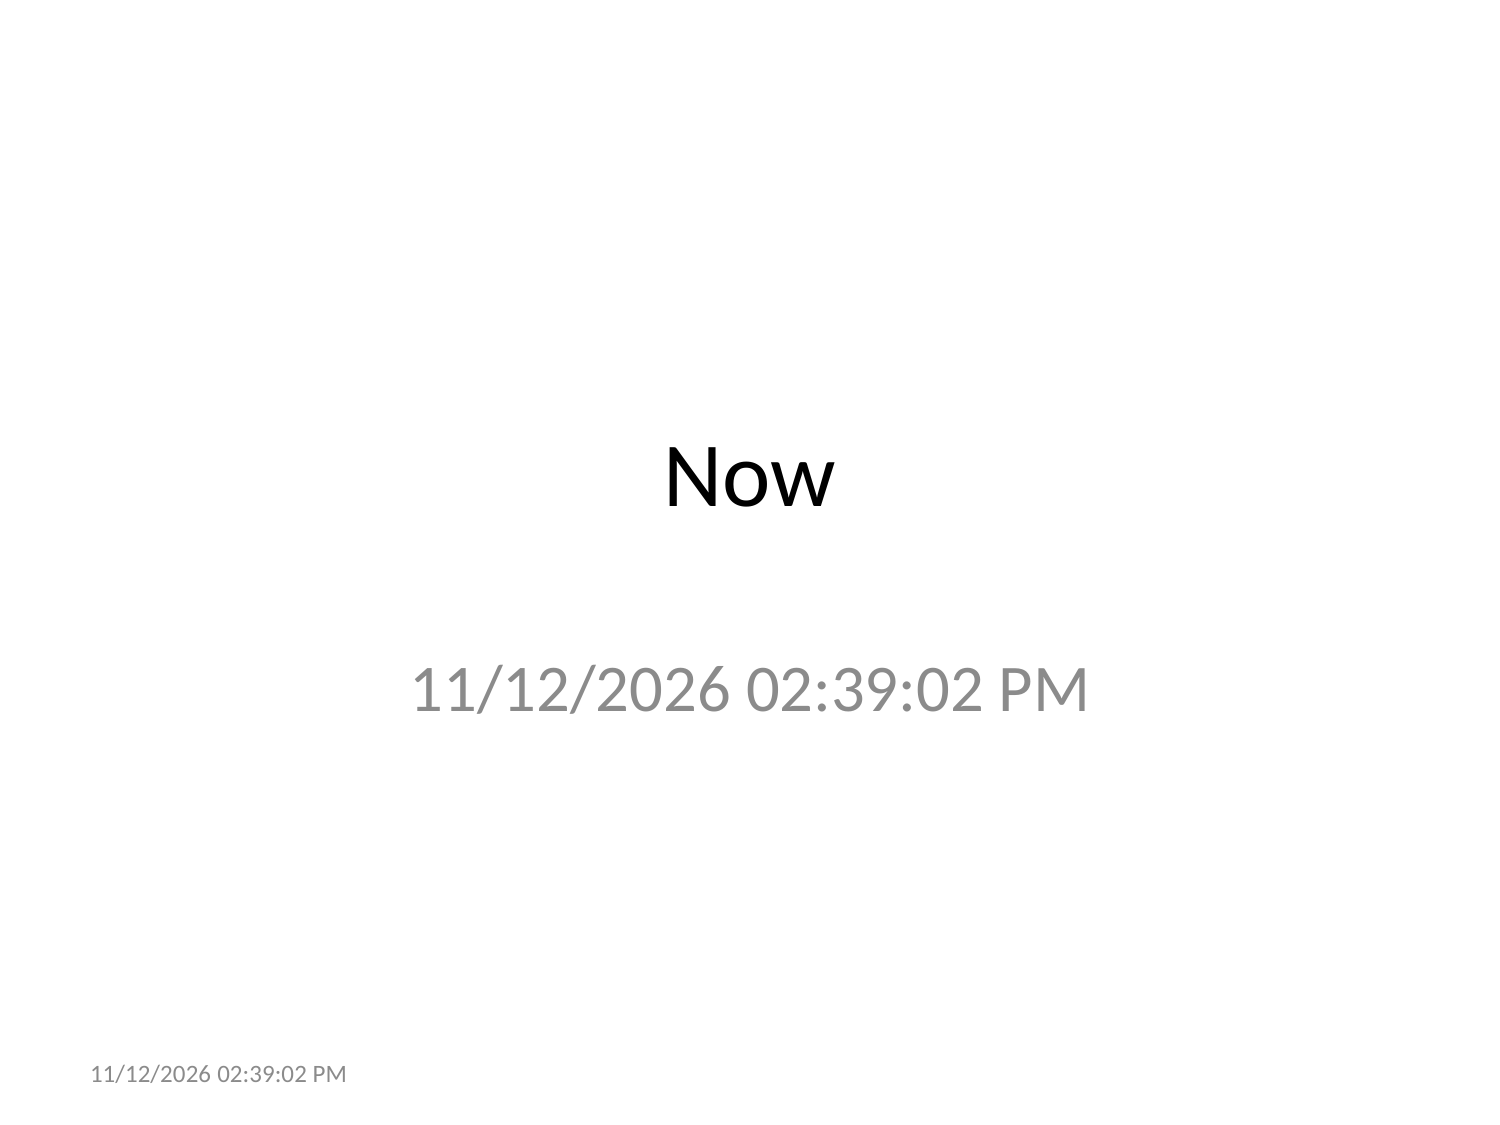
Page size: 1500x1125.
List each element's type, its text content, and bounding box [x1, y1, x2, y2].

title Now [112, 349, 1388, 591]
subtitle 2011-12-19 10:20:04 AM [225, 637, 1275, 925]
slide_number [75, 1042, 425, 1103]
